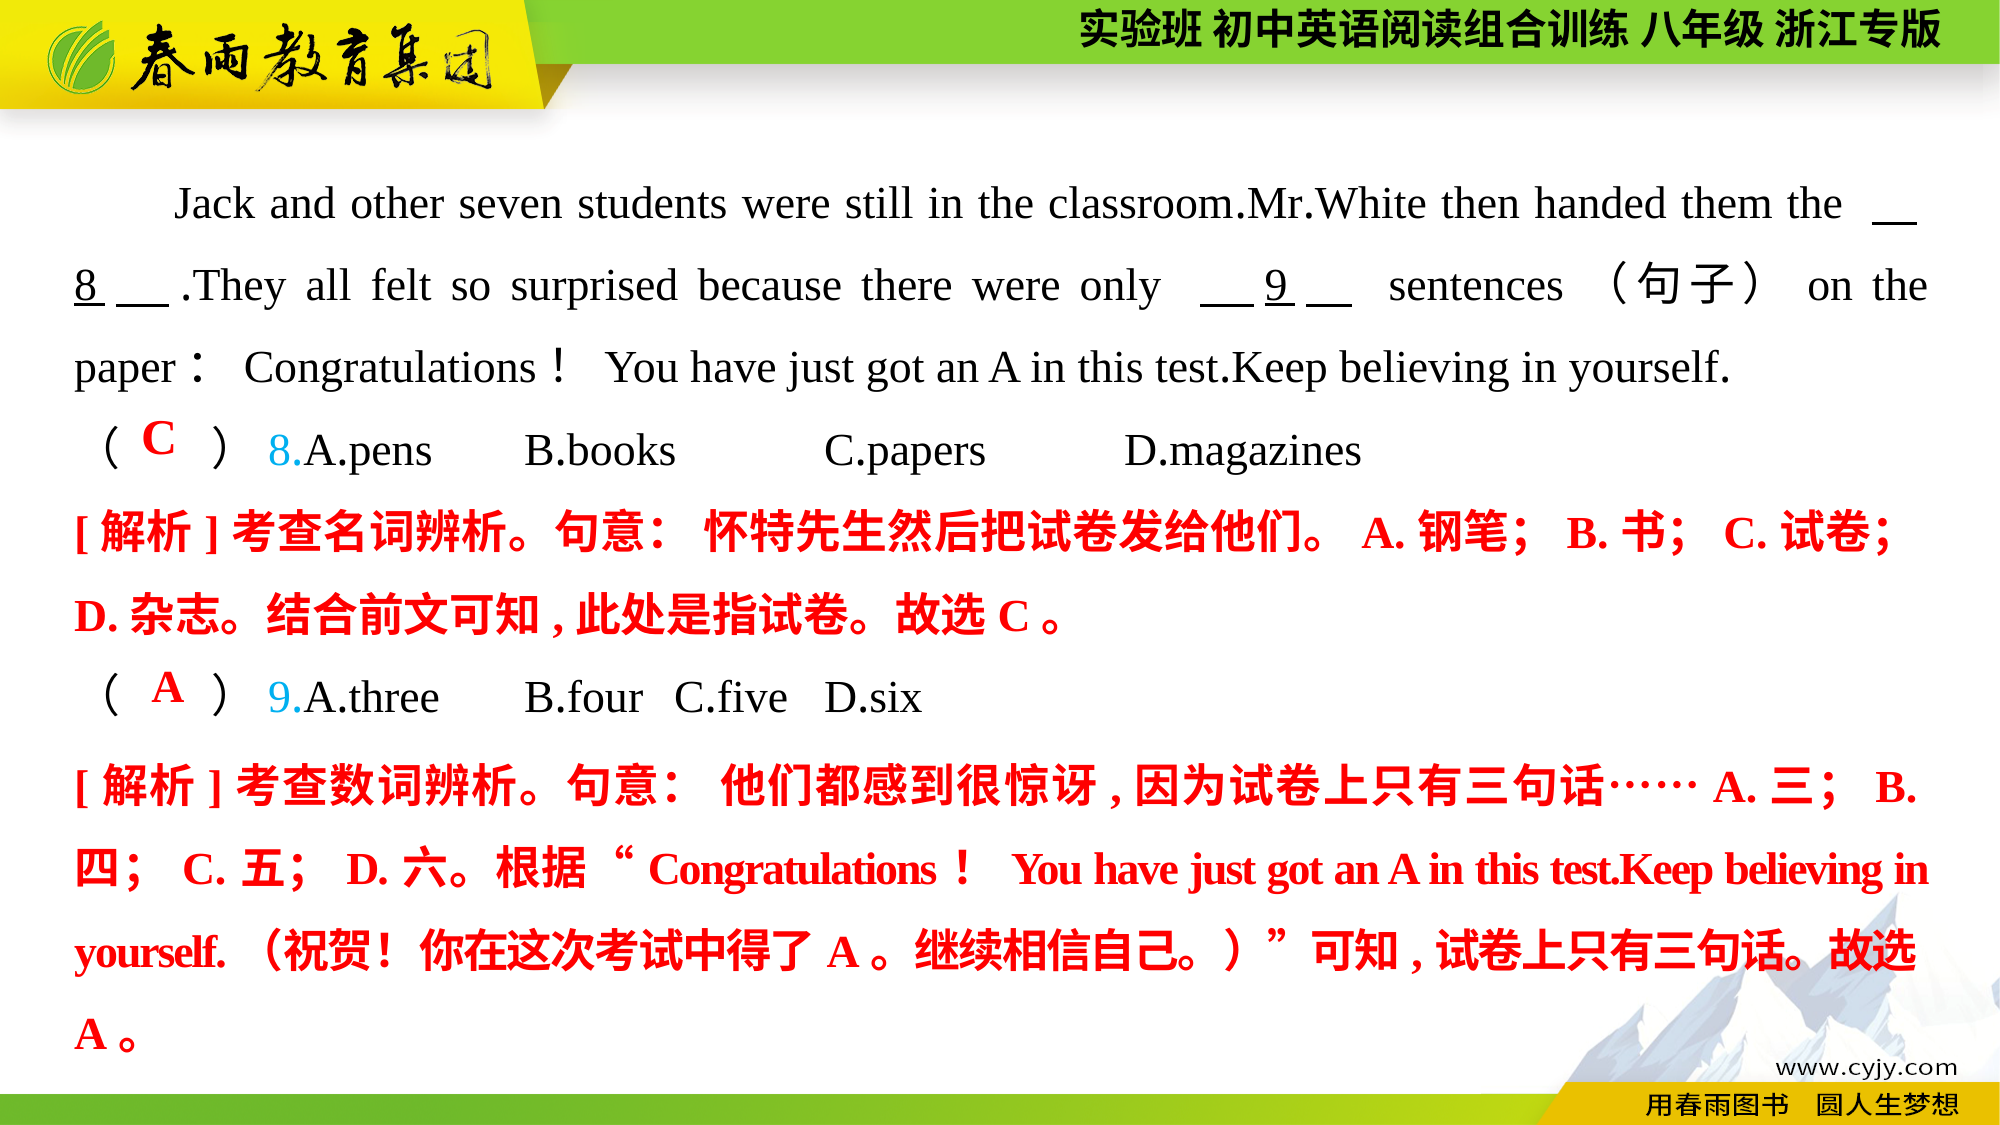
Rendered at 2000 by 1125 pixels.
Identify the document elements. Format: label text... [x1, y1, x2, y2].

list Jack and other seven students were still in the classroom.Mr.White then handed them the 8 .They all felt so surprised because there were only 9 sentences（句子）on the paper：Congratulations！You have just got an A in this test.Keep believing in yourself. （ ）8.A.pens B.books C.papers D.magazines （ ）9.A.three B.four C.five D.six [59, 648, 1944, 721]
text_box [解析]考查名词辨析。句意： 怀特先生然后把试卷发给他们。A.钢笔；B.书；C.试卷；D.杂志。结合前文可知,此处是指试卷。故选C。 [59, 467, 1944, 648]
picture [0, 0, 2000, 1125]
text_box [解析]考查数词辨析。句意： 他们都感到很惊讶,因为试卷上只有三句话……A.三；B.四；C.五；D.六。根据“Congratulations！You have just got an A in this test.Keep believing in yourself.（祝贺！你在这次考试中得了A。继续相信自己。）”可知,试卷上只有三句话。故选A。 [59, 721, 1944, 1067]
text_box A [136, 649, 200, 720]
text_box C [126, 397, 192, 472]
list Jack and other seven students were still in the classroom.Mr.White then handed them the 8 .They all felt so surprised because there were only 9 sentences（句子）on the paper：Congratulations！You have just got an A in this test.Keep believing in yourself. （ ）8.A.pens B.books C.papers D.magazines （ ）9.A.three B.four C.five D.six [59, 137, 1944, 467]
